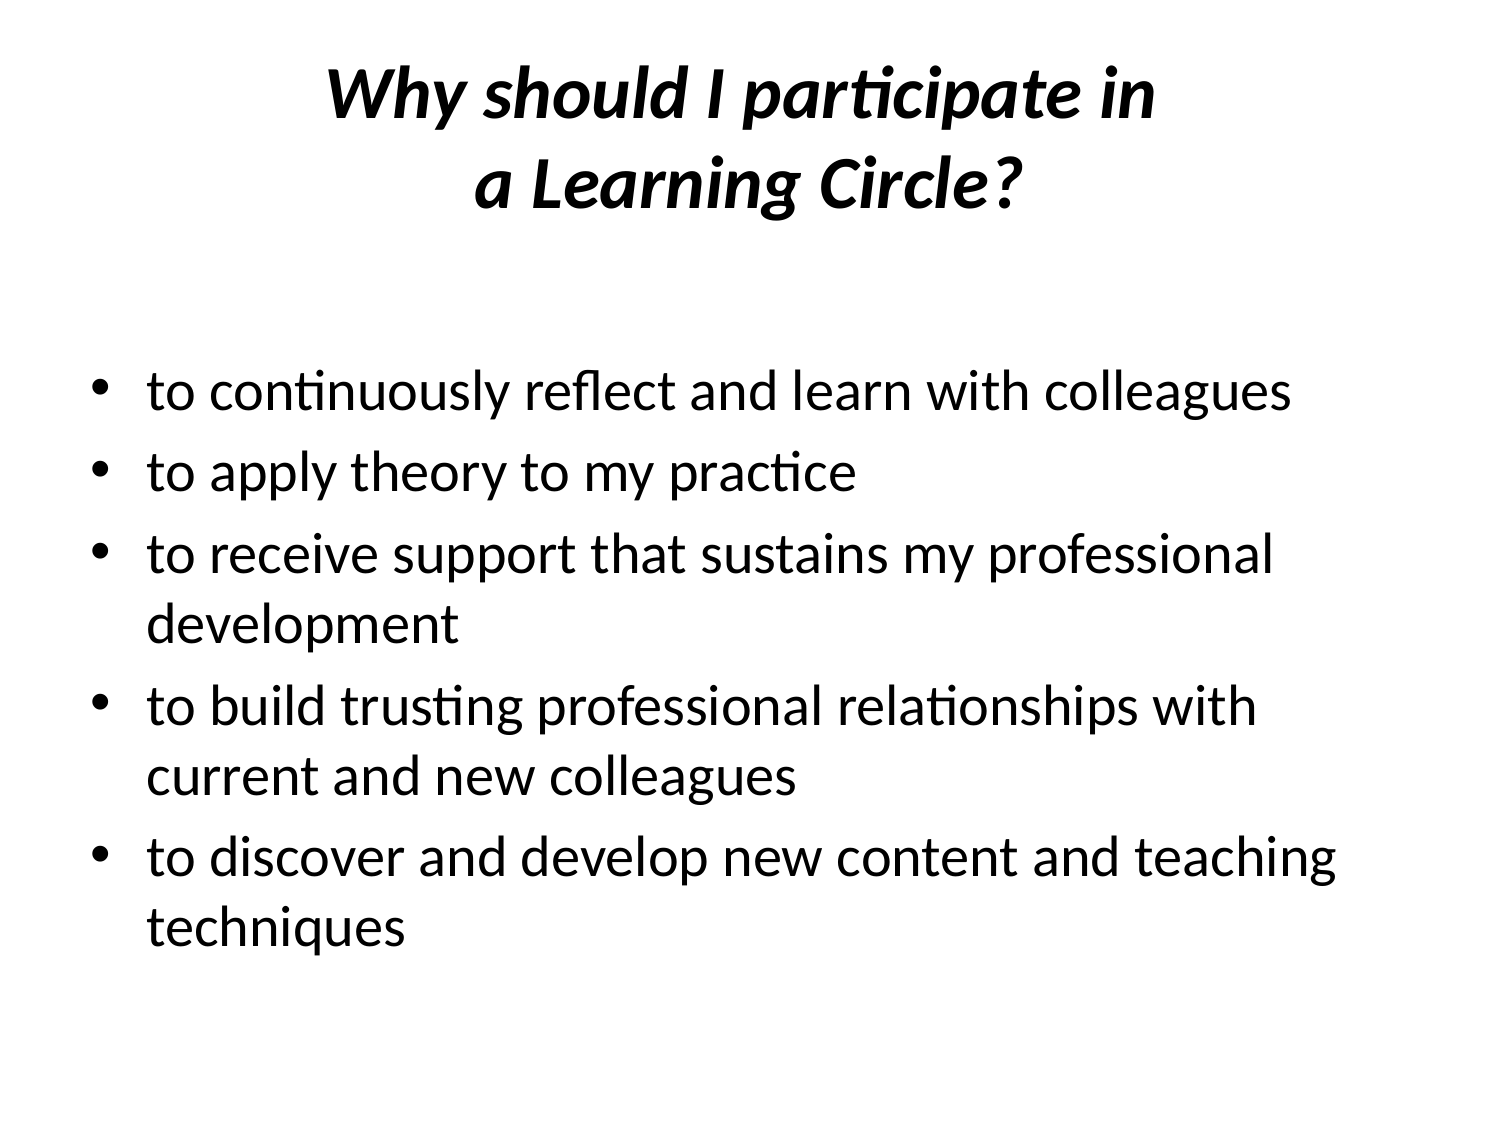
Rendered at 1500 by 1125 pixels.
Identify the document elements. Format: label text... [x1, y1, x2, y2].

title Why should I participate in a Learning Circle? [75, 45, 1425, 233]
list to continuously reflect and learn with colleagues to apply theory to my practice to receive support that sustains my professional development to build trusting professional relationships with current and new colleagues to discover and develop new content and teaching techniques [75, 262, 1425, 1005]
